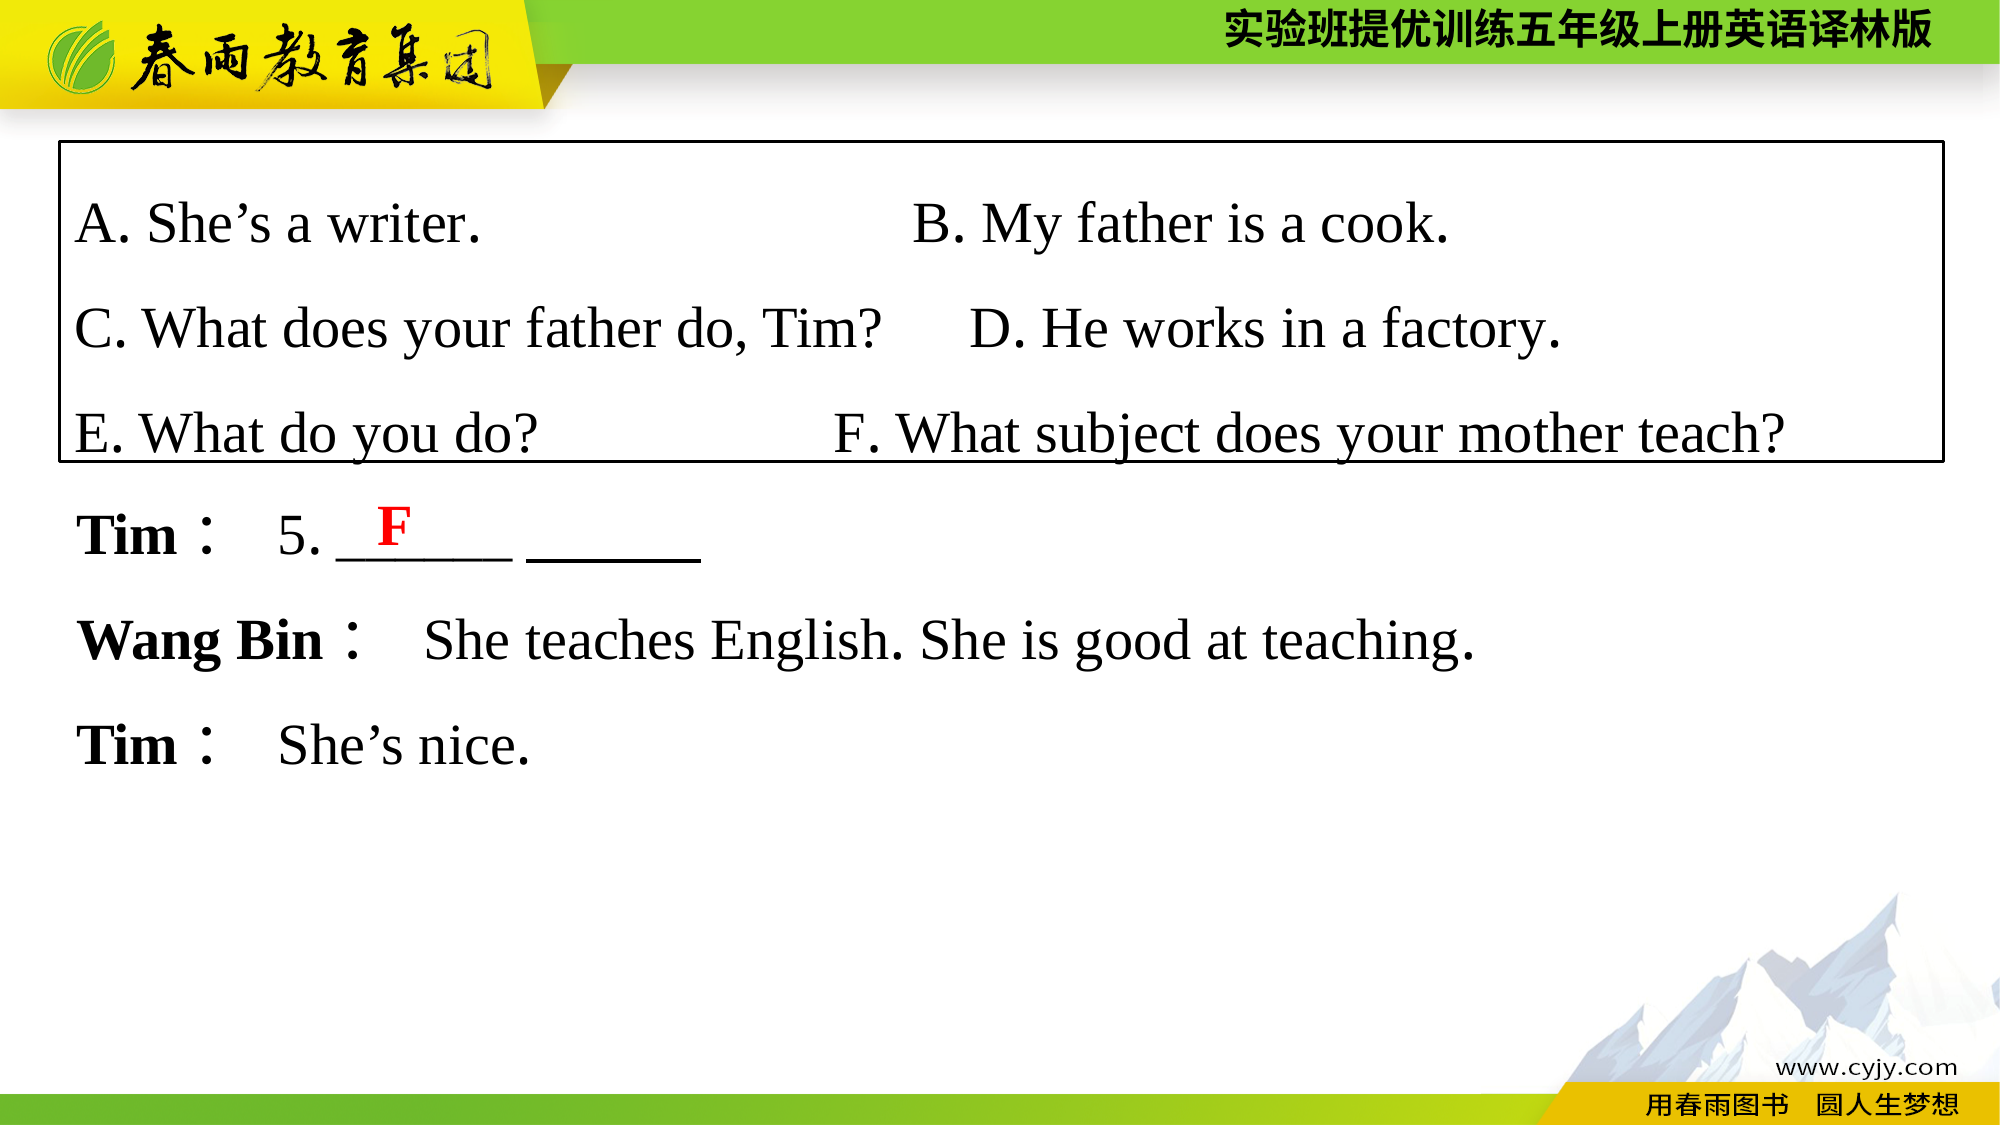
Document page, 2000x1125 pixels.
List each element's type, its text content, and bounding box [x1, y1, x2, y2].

text_box Tim： 5. ______ Wang Bin： She teaches English. She is good at teaching. Tim： She’s nice. [61, 453, 1946, 784]
list A. She’s a writer. B. My father is a cook. C. What does your father do, Tim? D. He works in a factory. E. What do you do? F. What subject does your mother teach? [59, 141, 1944, 462]
picture [0, 0, 2000, 1125]
text_box F [362, 479, 428, 565]
